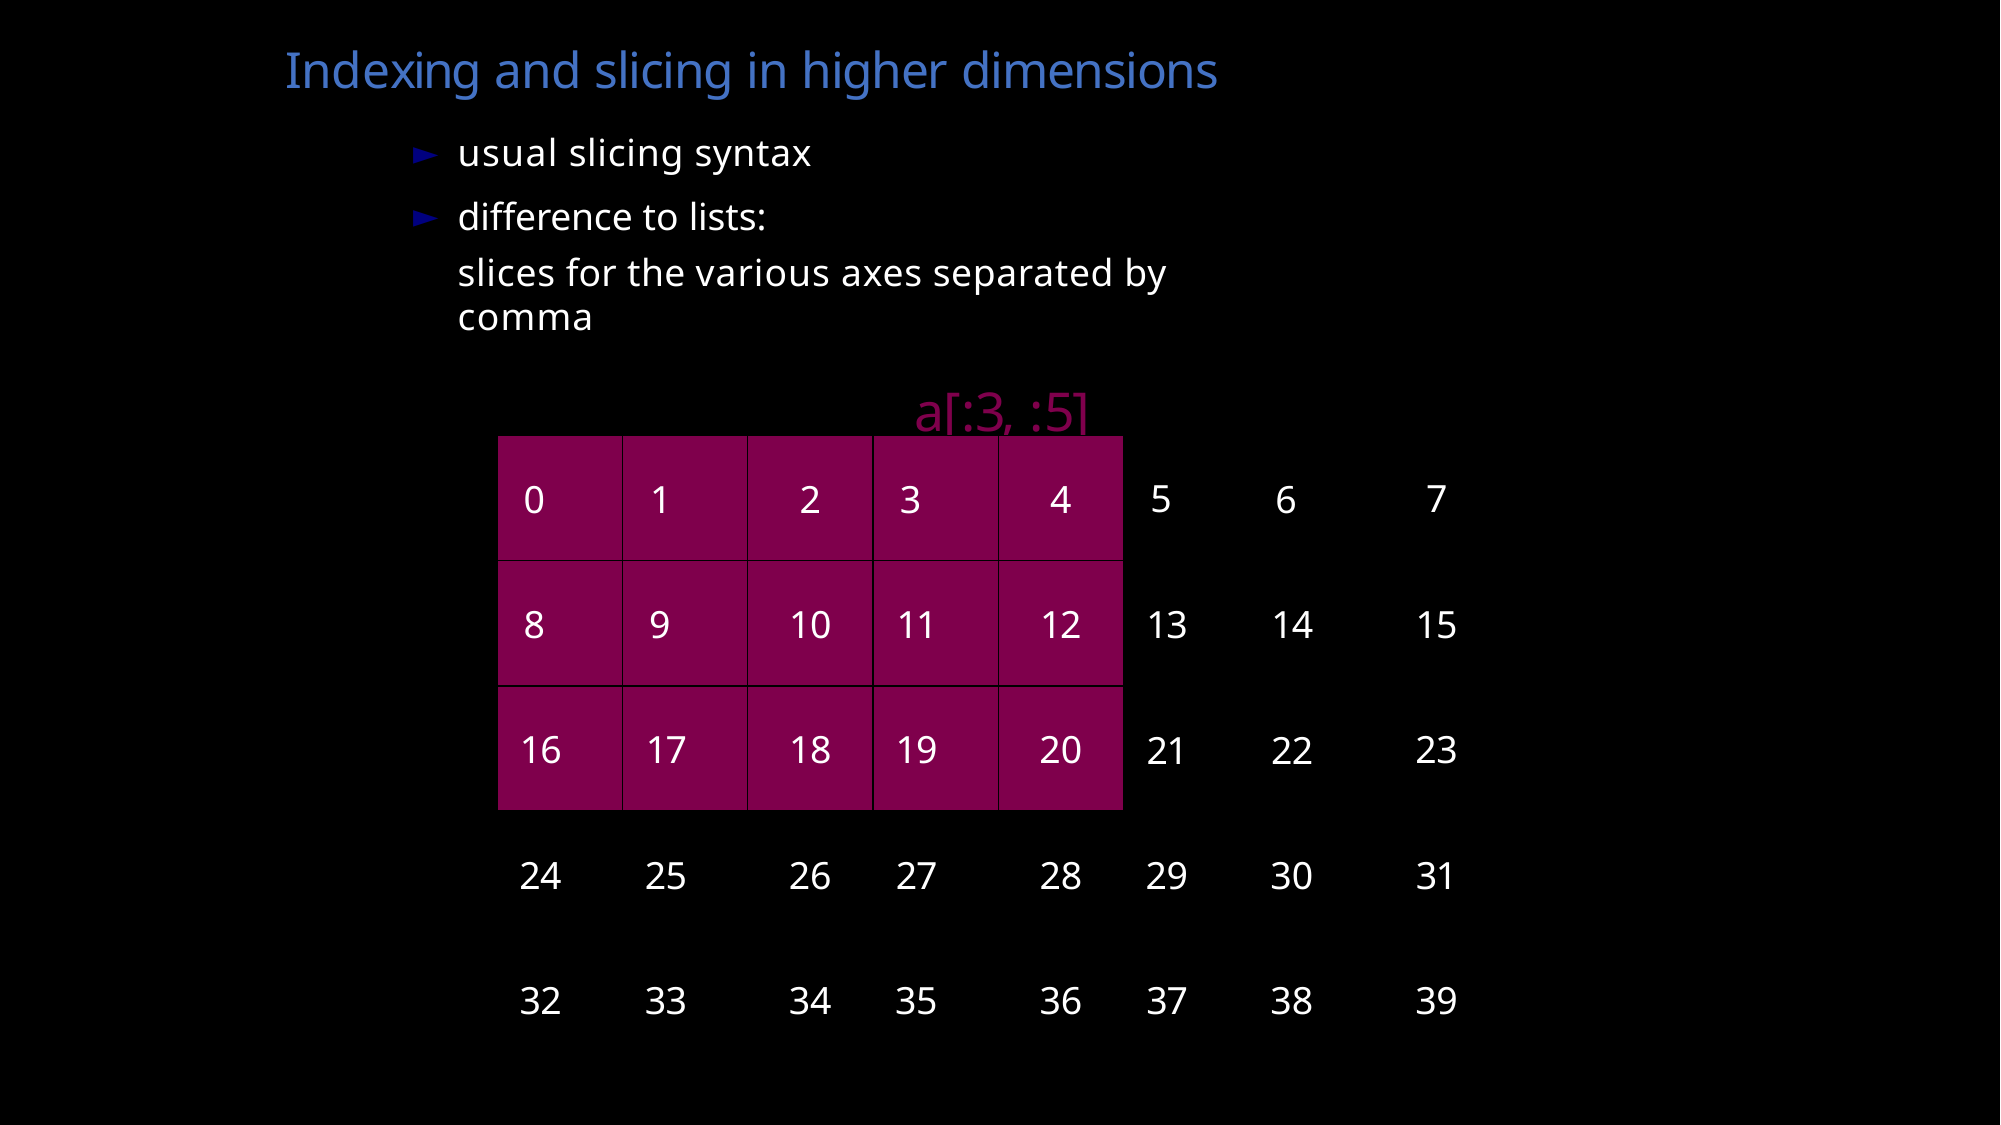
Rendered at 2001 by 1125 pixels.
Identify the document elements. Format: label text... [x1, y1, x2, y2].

table_header 6 [1249, 436, 1373, 560]
table_cell 22 [1249, 687, 1373, 810]
table_cell 36 [999, 937, 1123, 1061]
table_header 4 [999, 436, 1123, 560]
table_cell 18 [748, 687, 872, 810]
text_box usual slicing syntax difference to lists: slices for the various axes separated by comma a[:3, :5] [405, 106, 1284, 442]
table_cell 33 [623, 937, 747, 1061]
table_cell 15 [1375, 561, 1499, 685]
table_cell 34 [748, 937, 872, 1061]
table_cell 29 [1124, 812, 1248, 936]
table_header 7 [1375, 436, 1499, 560]
title Indexing and slicing in higher dimensions [281, 0, 1240, 163]
table_cell 19 [874, 687, 998, 810]
table_cell 25 [623, 812, 747, 936]
table_cell 17 [623, 687, 747, 810]
table_cell 27 [874, 812, 998, 936]
table_cell 35 [874, 937, 998, 1061]
table_header 1 [623, 436, 747, 560]
table_cell 11 [874, 561, 998, 685]
table_header 0 [498, 436, 622, 560]
table_cell 23 [1375, 687, 1499, 810]
table_cell 31 [1375, 812, 1499, 936]
table_cell 12 [999, 561, 1123, 685]
table_cell 37 [1124, 937, 1248, 1061]
table_header 3 [874, 436, 998, 560]
table_cell 28 [999, 812, 1123, 936]
table_cell 26 [748, 812, 872, 936]
table_cell 32 [498, 937, 622, 1061]
table_cell 38 [1249, 937, 1373, 1061]
table_cell 14 [1249, 561, 1373, 685]
table_cell 9 [623, 561, 747, 685]
table_header 2 [748, 436, 872, 560]
table_cell 16 [498, 687, 622, 810]
table_cell 8 [498, 561, 622, 685]
table_cell 24 [498, 812, 622, 936]
table_cell 39 [1375, 937, 1499, 1061]
table_cell 13 [1124, 561, 1248, 685]
table_cell 20 [999, 687, 1123, 810]
table_cell 21 [1124, 687, 1248, 810]
table_header 5 [1124, 436, 1248, 560]
table_cell 10 [748, 561, 872, 685]
table_cell 30 [1249, 812, 1373, 936]
